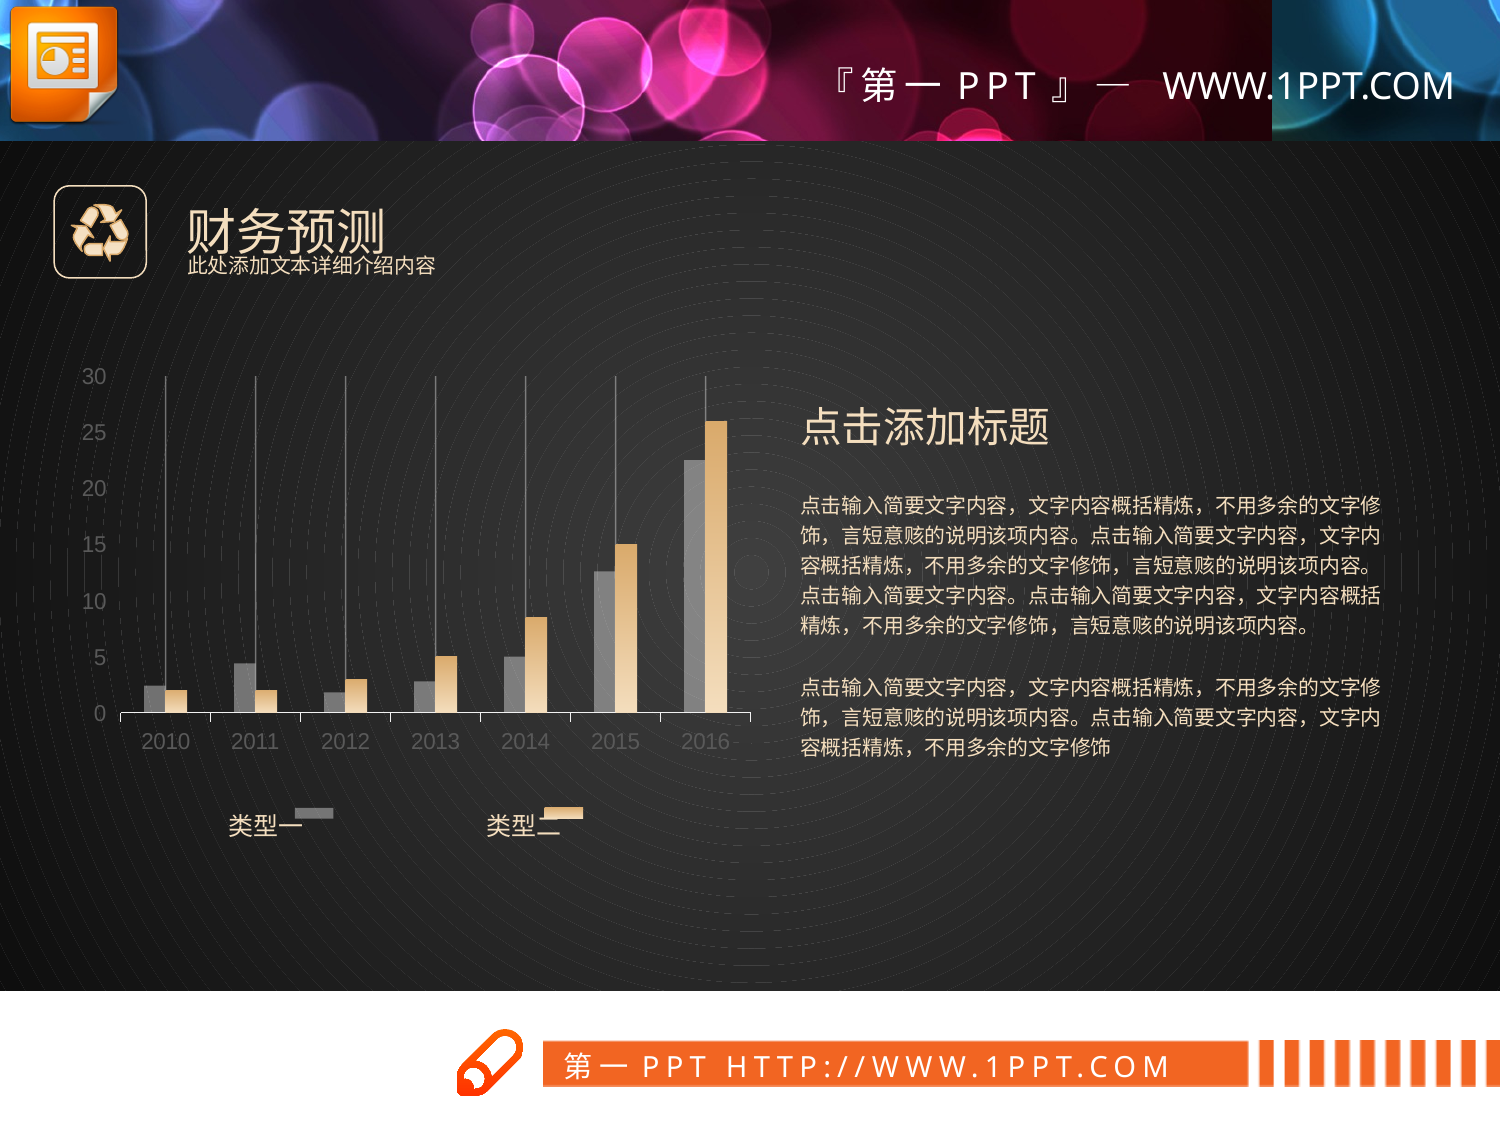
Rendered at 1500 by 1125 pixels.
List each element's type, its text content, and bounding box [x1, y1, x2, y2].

picture [0, 0, 1500, 141]
picture [543, 1040, 1500, 1087]
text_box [81, 357, 763, 847]
text_box 此处添加文本详细介绍内容 [172, 240, 457, 283]
text_box 财务预测 [171, 181, 526, 268]
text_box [53, 185, 147, 279]
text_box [799, 377, 1392, 832]
